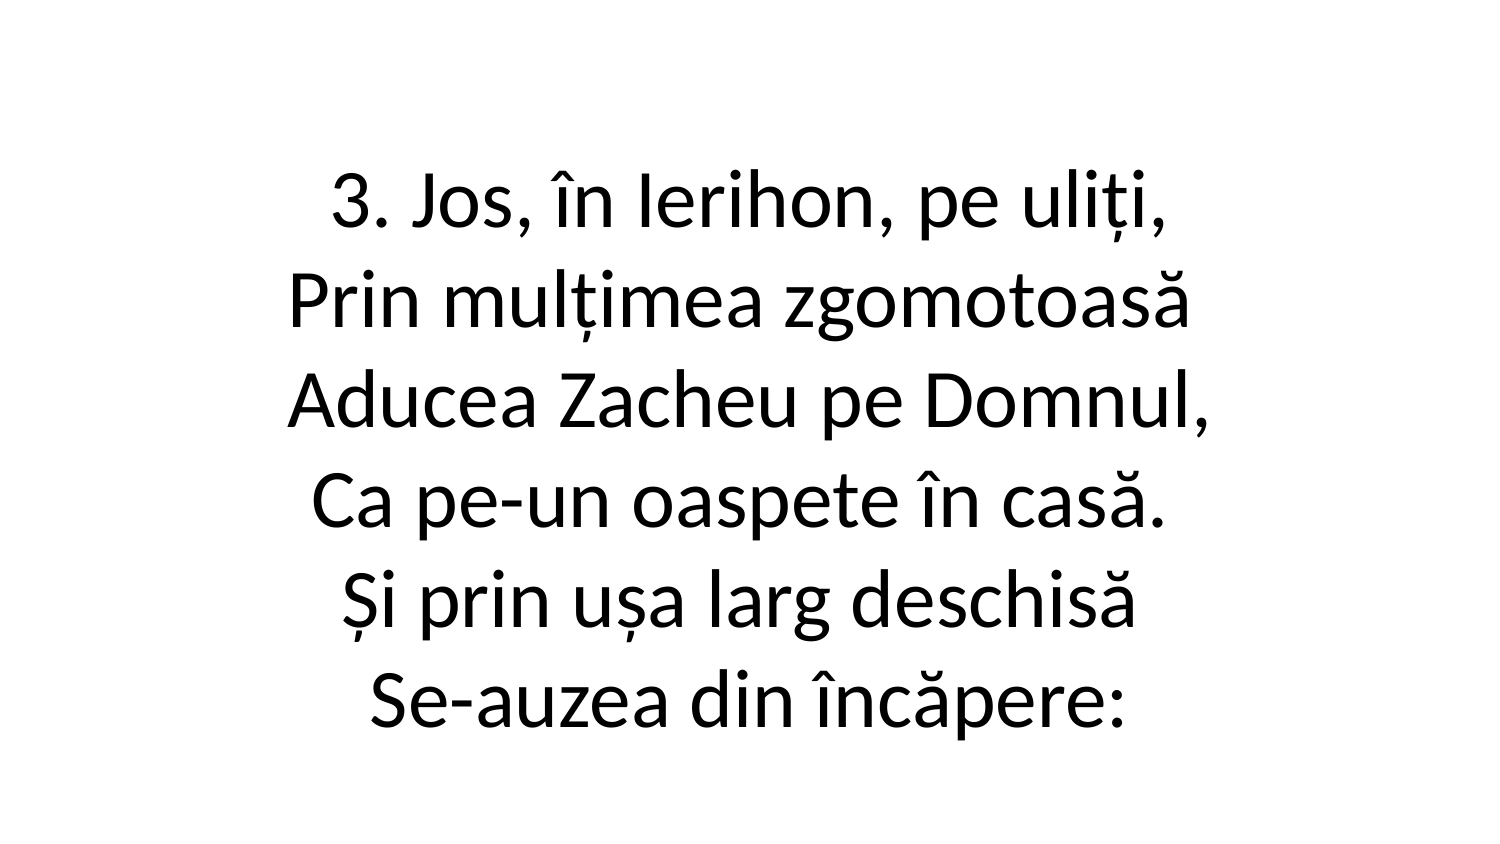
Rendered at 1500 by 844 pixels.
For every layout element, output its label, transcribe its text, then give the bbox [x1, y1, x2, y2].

text_box 3. Jos, în Ierihon, pe uliți, Prin mulțimea zgomotoasă Aducea Zacheu pe Domnul, Ca pe-un oaspete în casă. Și prin ușa larg deschisă Se-auzea din încăpere: [272, 92, 1228, 752]
